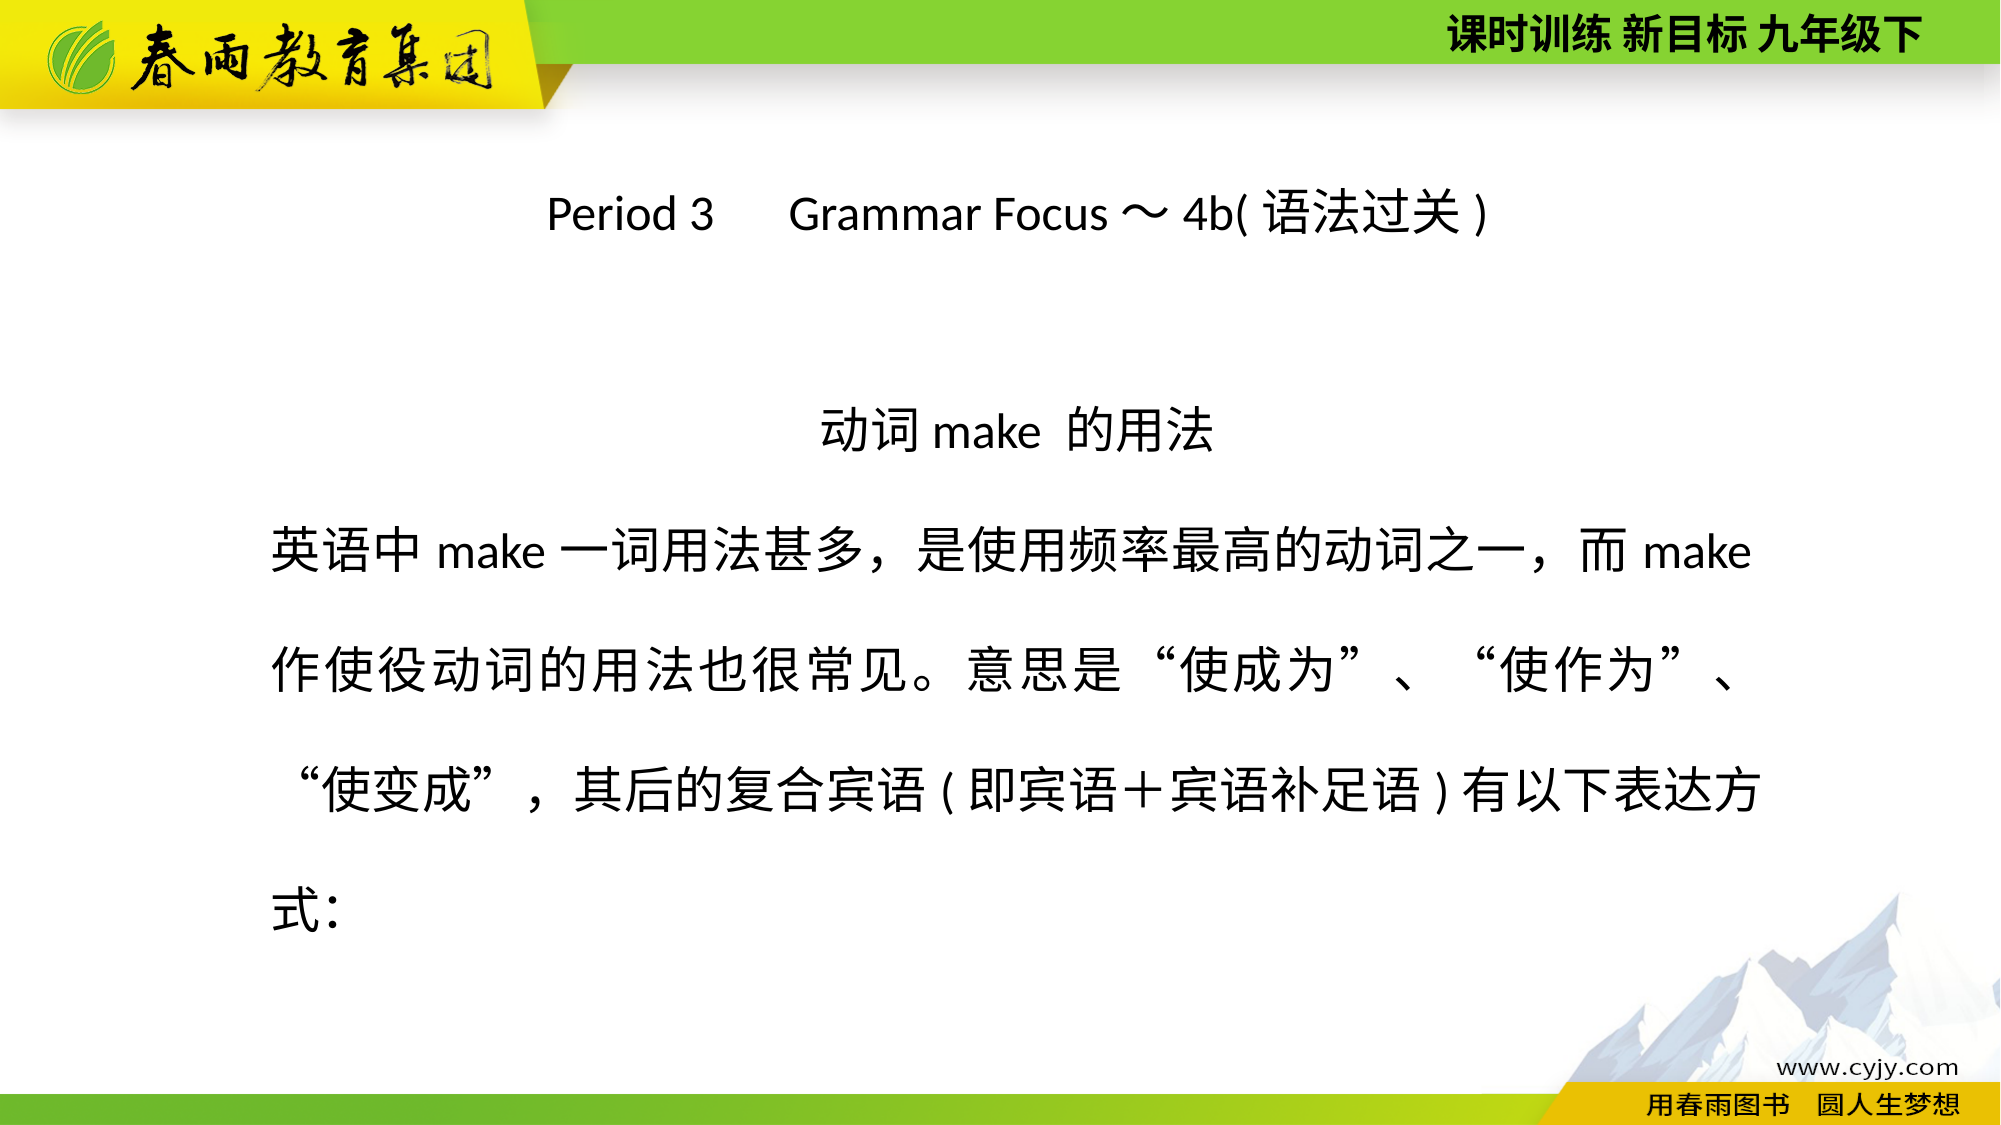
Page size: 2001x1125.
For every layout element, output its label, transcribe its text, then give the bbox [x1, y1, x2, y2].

picture [0, 0, 2001, 1125]
text_box 动词make 的用法 英语中make一词用法甚多，是使用频率最高的动词之一，而make作使役动词的用法也很常见。意思是“使成为”、“使作为”、“使变成”，其后的复合宾语(即宾语＋宾语补足语)有以下表达方式： [256, 330, 1779, 946]
text_box Period 3 Grammar Focus～4b(语法过关) [531, 113, 1504, 248]
